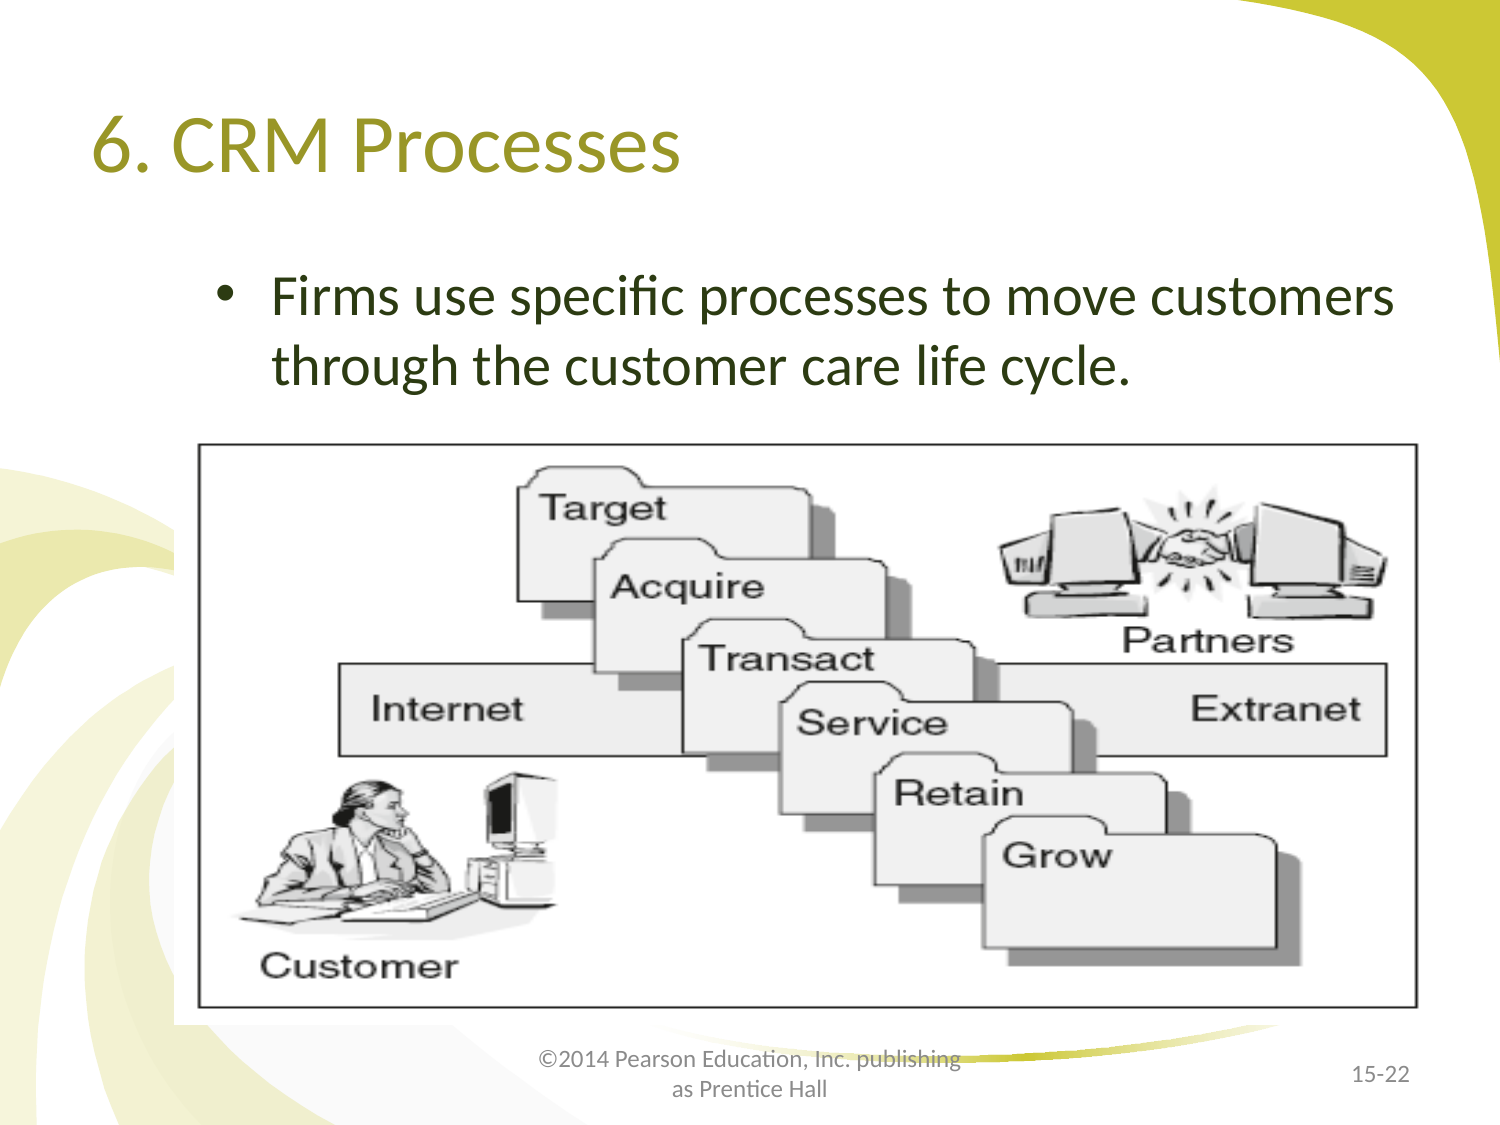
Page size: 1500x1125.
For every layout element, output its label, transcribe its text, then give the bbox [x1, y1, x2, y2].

slide_number 15-22 [1074, 1042, 1425, 1103]
list Firms use specific processes to move customers through the customer care life cycle. [200, 249, 1425, 423]
footer ©2014 Pearson Education, Inc. publishing as Prentice Hall [512, 1042, 988, 1103]
picture [174, 424, 1438, 1026]
title 6. CRM Processes [75, 45, 1425, 233]
